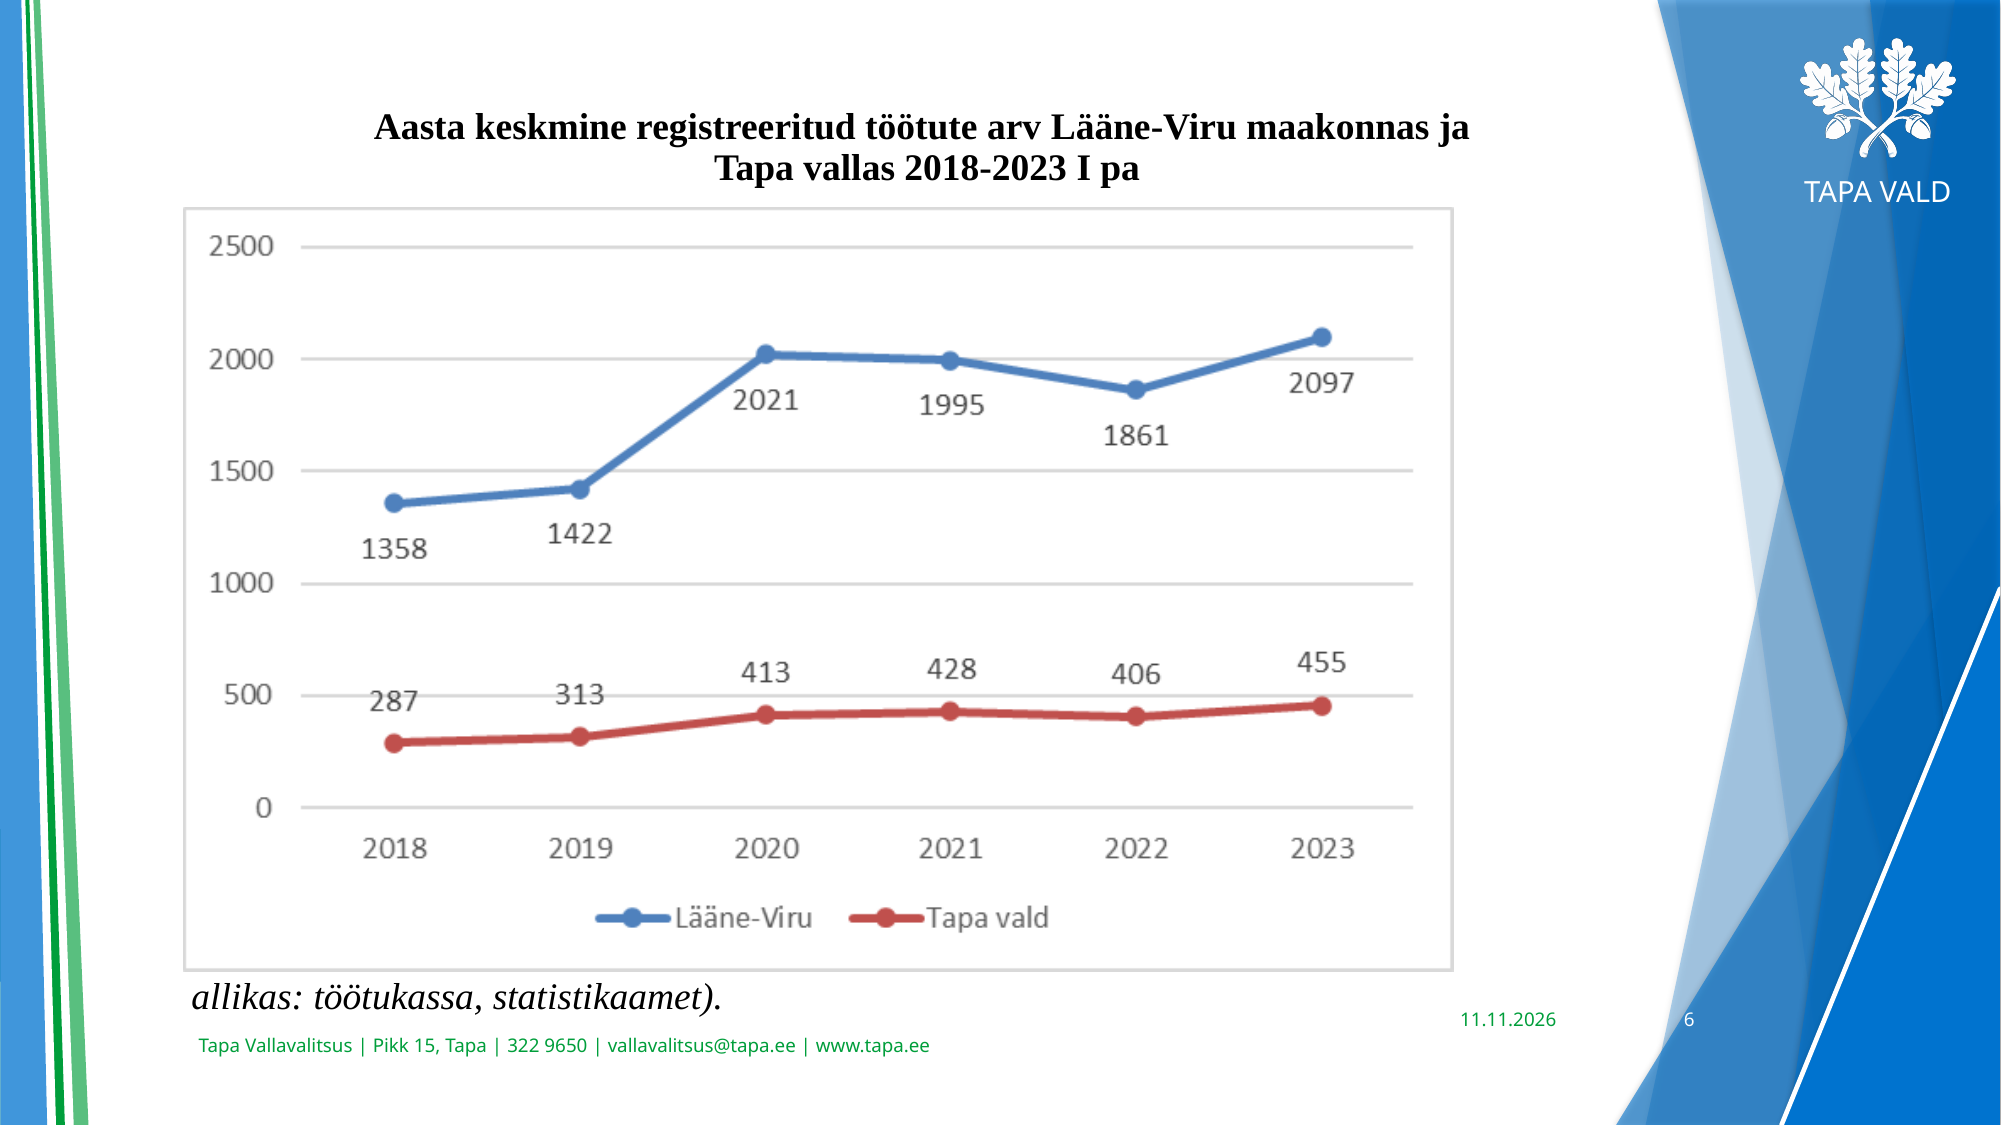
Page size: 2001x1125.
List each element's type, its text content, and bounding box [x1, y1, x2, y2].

slide_number 6 [1597, 990, 1710, 1051]
footer Tapa Vallavalitsus | Pikk 15, Tapa | 322 9650 | vallavalitsus@tapa.ee | www.tapa.ee [183, 1014, 1435, 1075]
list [182, 207, 1454, 972]
text_box (allikas: töötukassa, statistikaamet). [164, 964, 1166, 1025]
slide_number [1421, 990, 1572, 1051]
picture [1800, 38, 1956, 158]
title Aasta keskmine registreeritud töötute arv Lääne-Viru maakonnas ja Tapa vallas 2018-2023 I pa [144, 99, 1710, 317]
